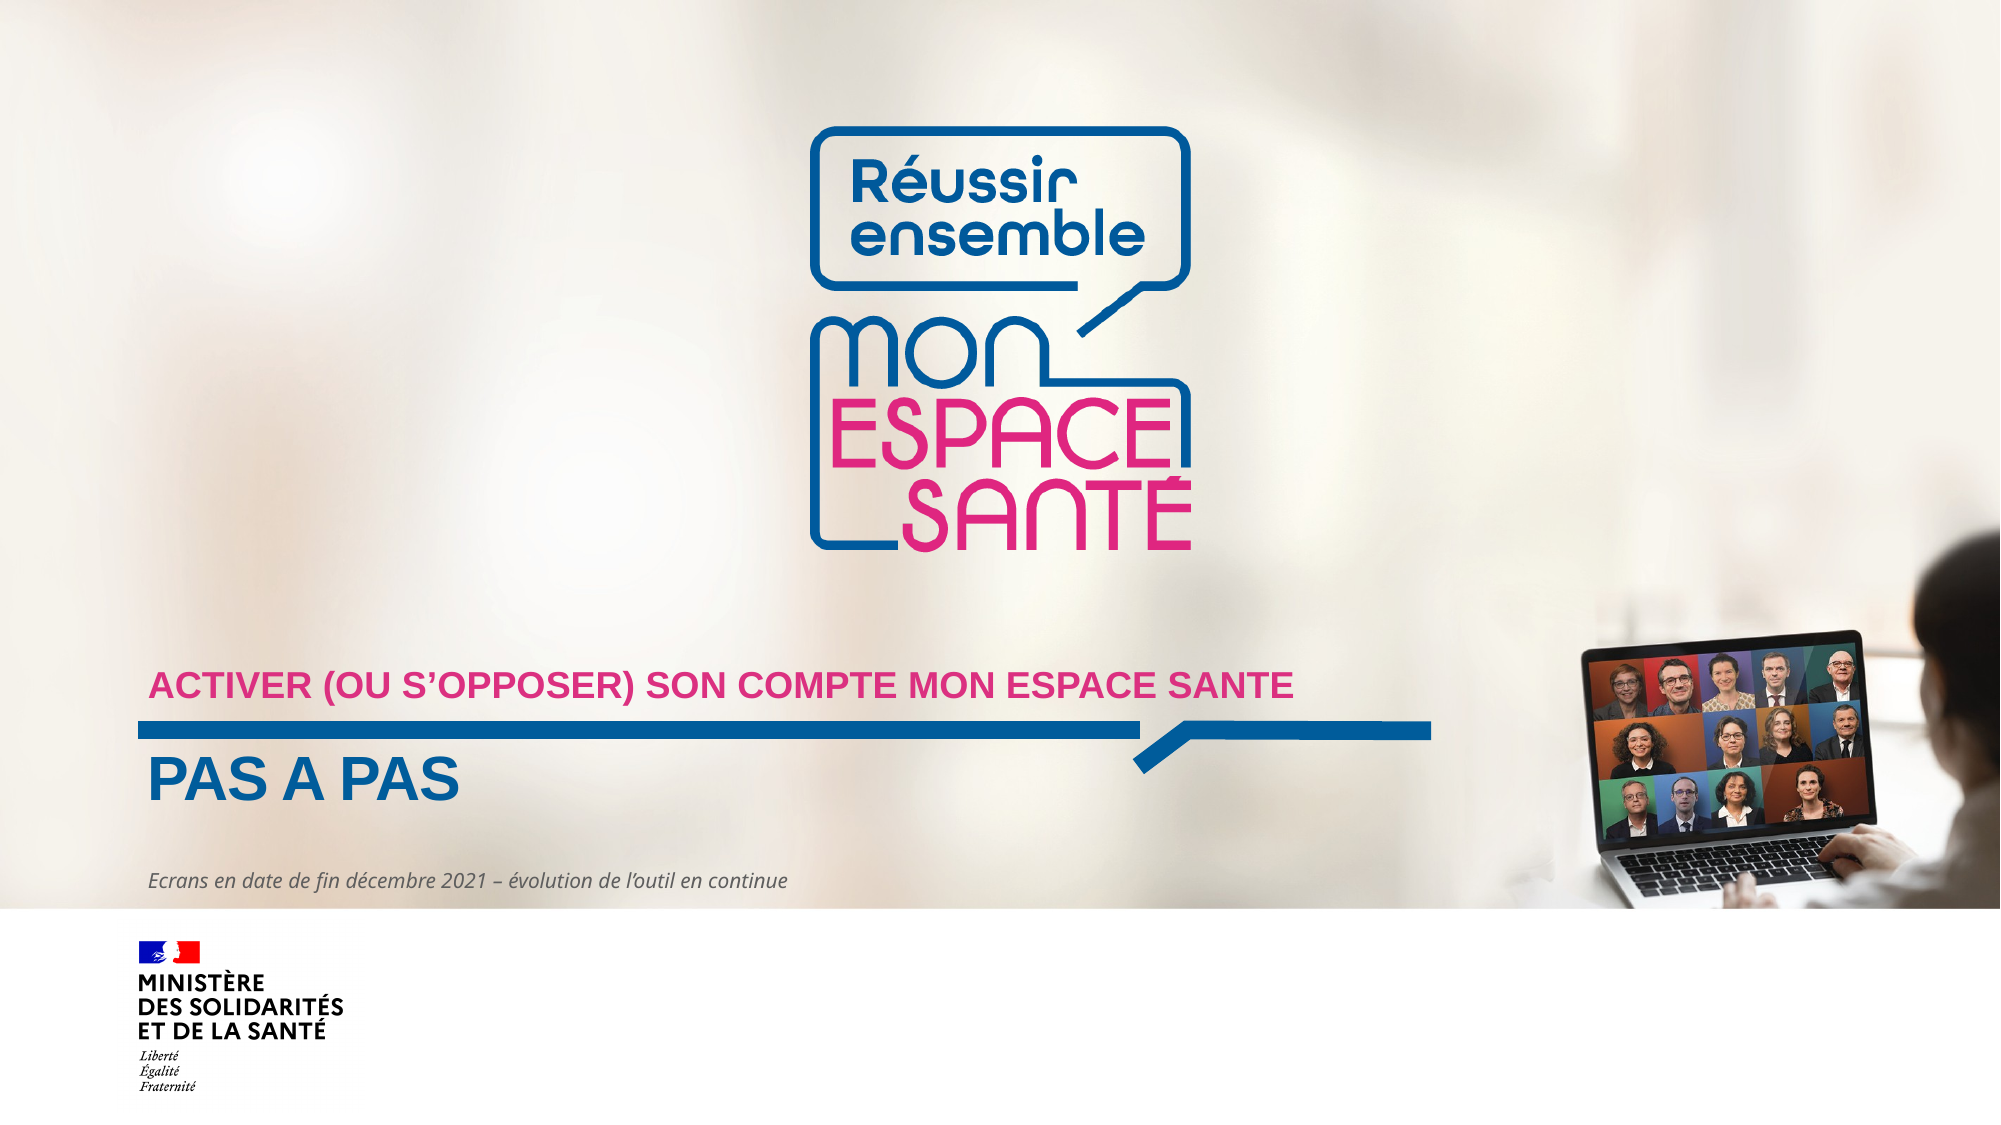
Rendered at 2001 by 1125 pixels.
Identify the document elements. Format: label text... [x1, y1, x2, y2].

title PAS A PAS [139, 743, 1250, 881]
picture [0, 0, 2000, 1113]
text_box Ecrans en date de fin décembre 2021 – évolution de l’outil en continue [139, 859, 1160, 902]
list ACTIVER (OU S’OPPOSER) SON COMPTE MON ESPACE SANTE [139, 651, 1319, 716]
